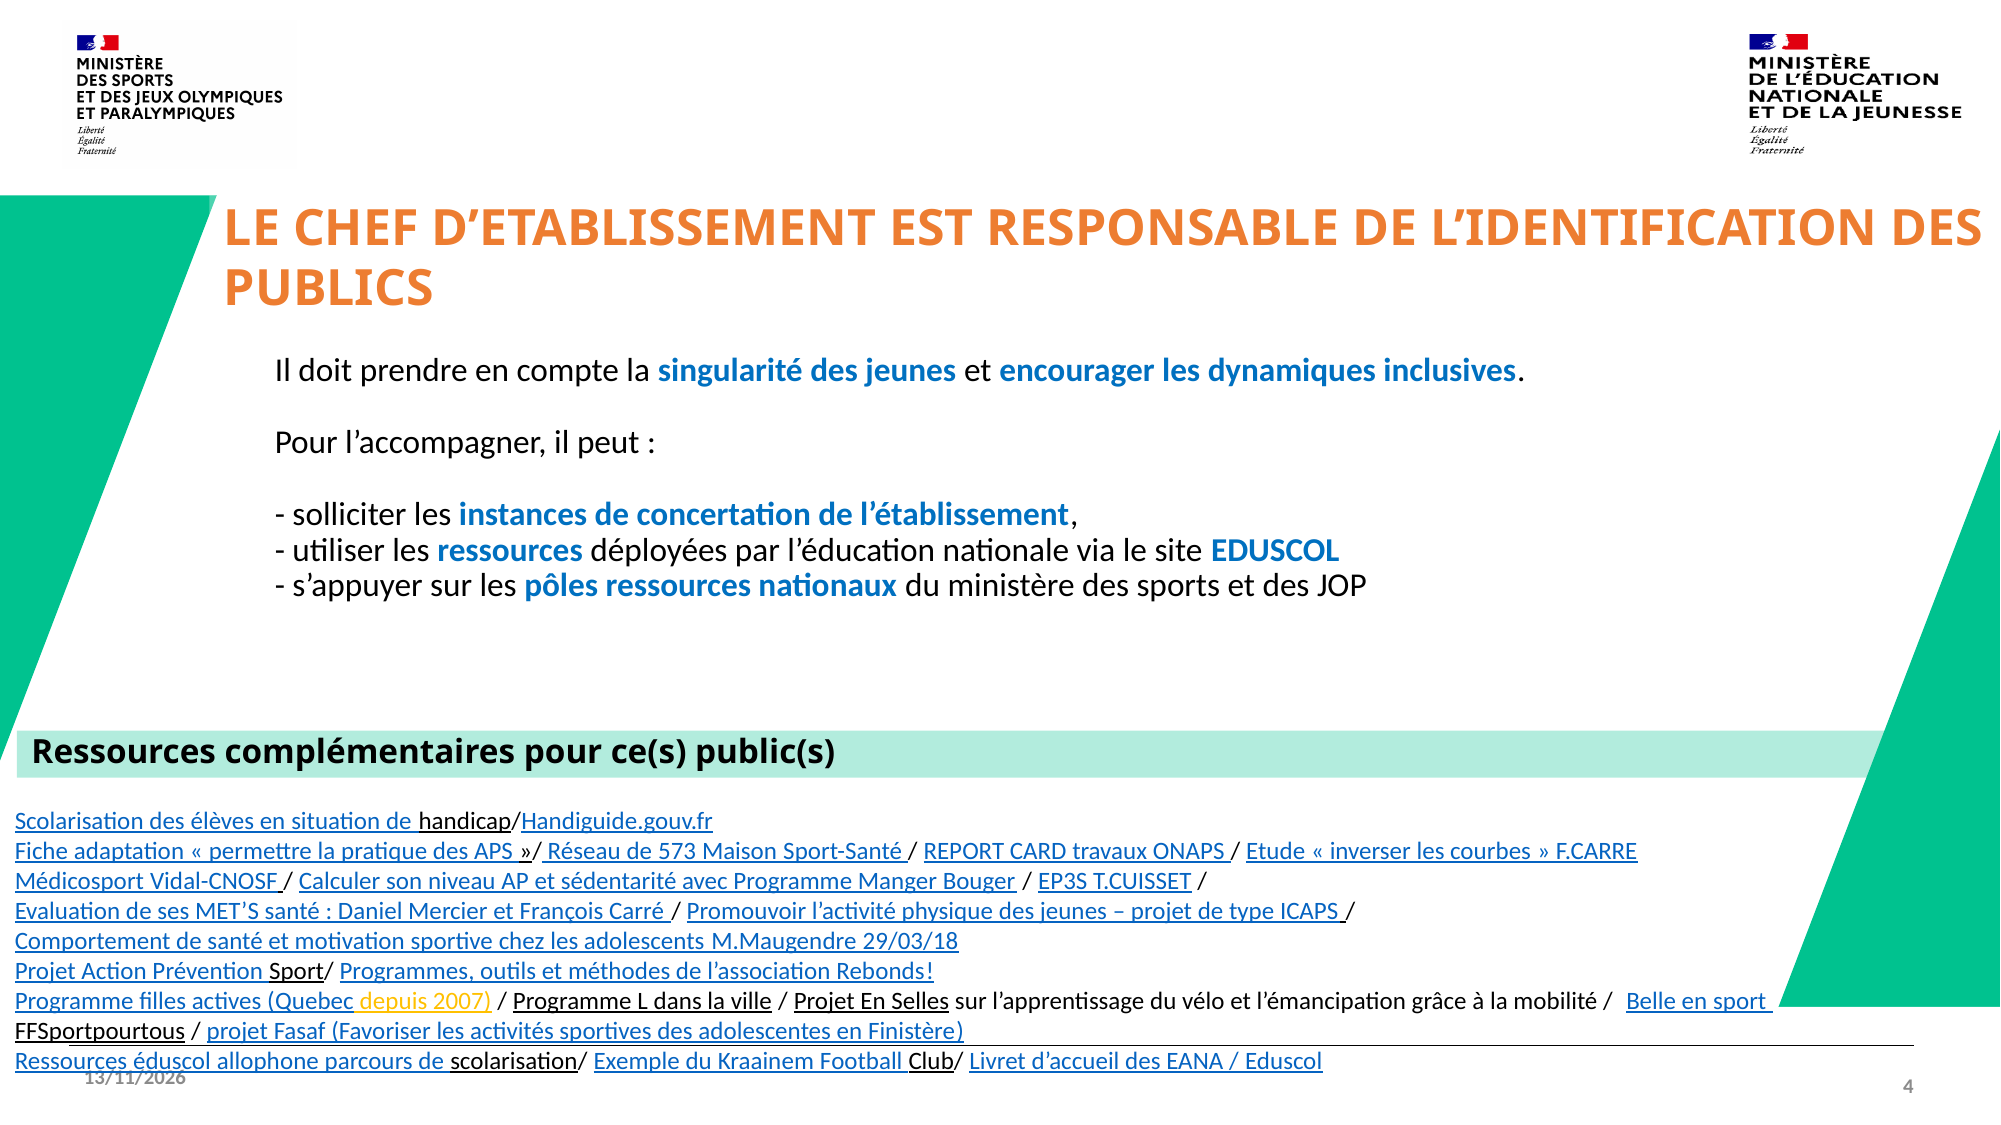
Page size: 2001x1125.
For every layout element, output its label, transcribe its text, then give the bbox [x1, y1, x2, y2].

picture [62, 20, 297, 169]
text_box LE CHEF D’ETABLISSEMENT EST RESPONSABLE DE L’IDENTIFICATION DES PUBLICS [209, 195, 2000, 245]
text_box Scolarisation des élèves en situation de handicap/Handiguide.gouv.fr Fiche adaptation « permettre la pratique des APS »/ Réseau de 573 Maison Sport-Santé / REPORT CARD travaux ONAPS / Etude « inverser les courbes » F.CARRE Médicosport Vidal-CNOSF / Calculer son niveau AP et sédentarité avec Programme Manger Bouger / EP3S T.CUISSET / Evaluation de ses MET’S santé : Daniel Mercier et François Carré / Promouvoir l’activité physique des jeunes – projet de type ICAPS / Comportement de santé et motivation sportive chez les adolescents M.Maugendre 29/03/18 Projet Action Prévention Sport/ Programmes, outils et méthodes de l’association Rebonds! Programme filles actives (Quebec depuis 2007) / Programme L dans la ville / Projet En Selles sur l’apprentissage du vélo et l’émancipation grâce à la mobilité / Belle en sport FFSportpourtous / projet Fasaf (Favoriser les activités sportives des adolescentes en Finistère) Ressources éduscol allophone parcours de scolarisation/ Exemple du Kraainem Football Club/ Livret d’accueil des EANA / Eduscol [0, 797, 1817, 1125]
text_box Ressources complémentaires pour ce(s) public(s) [16, 730, 1897, 778]
title Il doit prendre en compte la singularité des jeunes et encourager les dynamiques inclusives. Pour l’accompagner, il peut : - solliciter les instances de concertation de l’établissement, - utiliser les ressources déployées par l’éducation nationale via le site EDUSCOL - s’appuyer sur les pôles ressources nationaux du ministère des sports et des JOP [259, 345, 1792, 651]
slide_number 4 [1817, 1046, 1914, 1125]
picture [1749, 34, 1963, 155]
